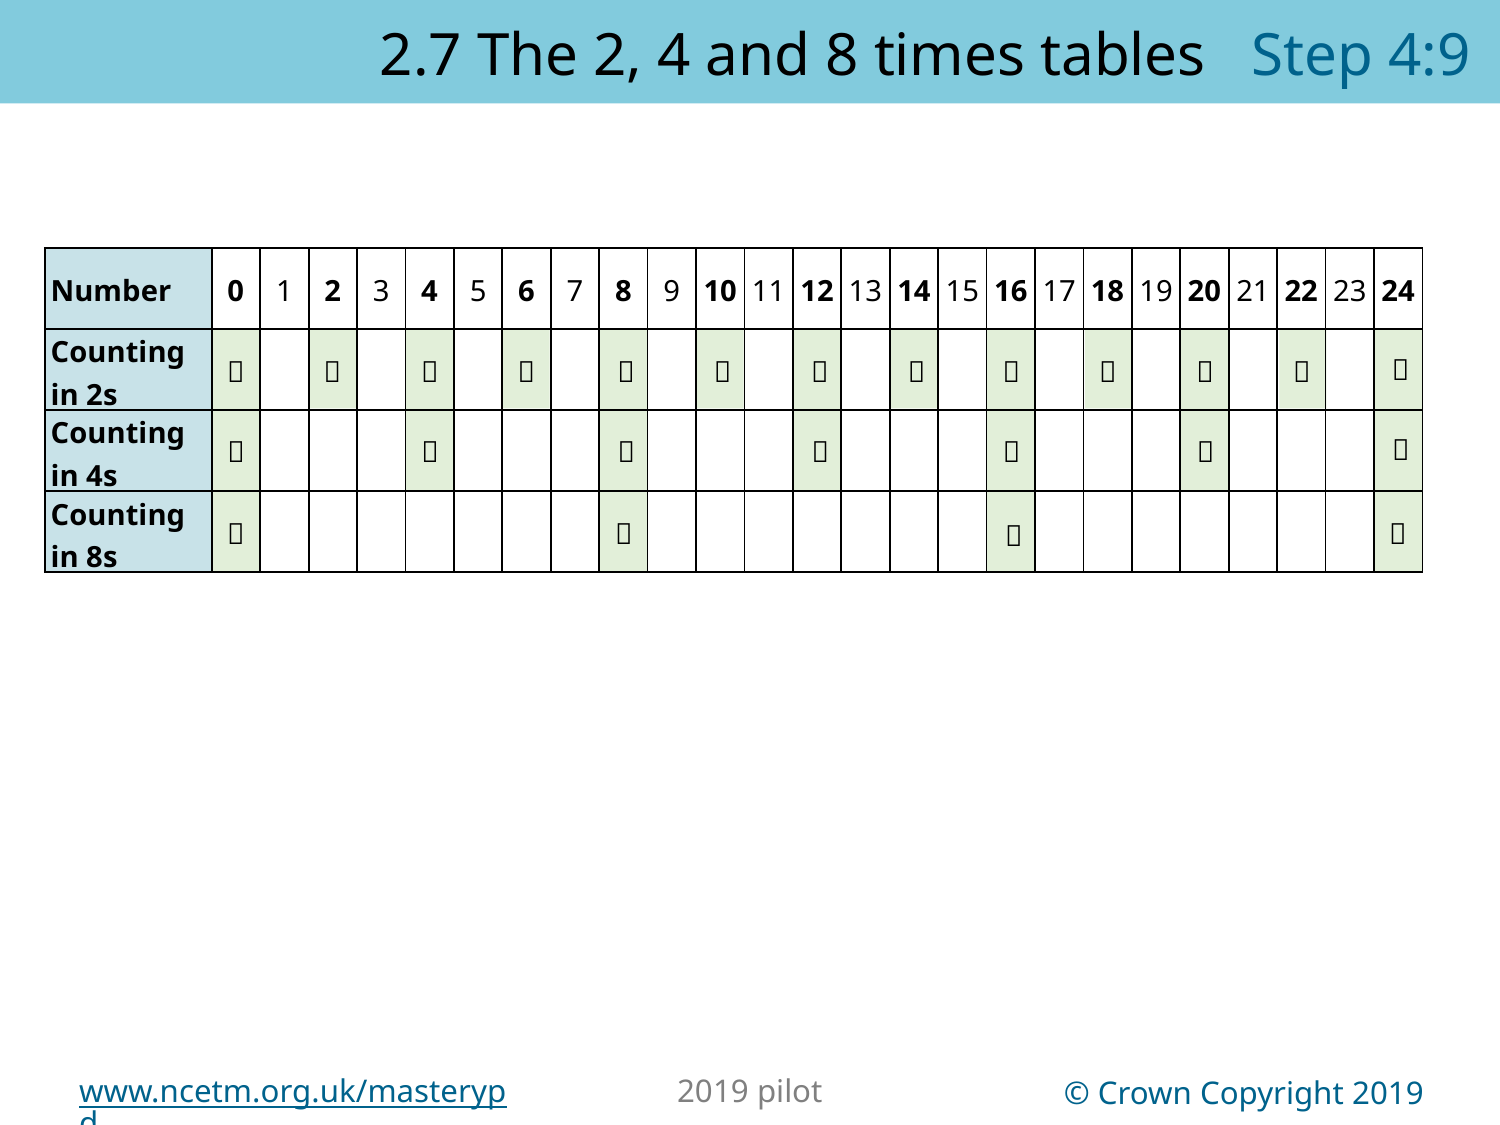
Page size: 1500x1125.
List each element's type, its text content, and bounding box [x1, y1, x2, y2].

table_cell [552, 492, 598, 571]
table_cell [1230, 492, 1276, 571]
table_cell Counting in 4s [46, 411, 211, 490]
table_cell [1133, 330, 1179, 409]
table_cell [697, 492, 744, 571]
table_cell [648, 492, 695, 571]
table_cell [358, 330, 405, 409]
table_header 8 [600, 249, 647, 328]
table_cell [1278, 330, 1325, 409]
table_cell [358, 492, 405, 571]
table_cell [1278, 492, 1325, 571]
table_cell [1181, 411, 1228, 490]
table_cell [1084, 492, 1131, 571]
table_cell [697, 411, 744, 490]
table_cell [745, 492, 792, 571]
table_cell [1375, 330, 1422, 409]
table_header 19 [1133, 249, 1179, 328]
table_header 18 [1084, 249, 1131, 328]
table_cell [455, 492, 501, 571]
table_cell [648, 330, 695, 409]
table_cell [261, 330, 308, 409]
table_header 22 [1278, 249, 1325, 328]
table_cell [648, 411, 695, 490]
table_cell [406, 492, 453, 571]
table_header 0 [213, 249, 259, 328]
table_cell [745, 411, 792, 490]
table_cell [1036, 411, 1083, 490]
table_header 15 [939, 249, 986, 328]
table_cell [406, 411, 453, 490]
table_cell [455, 411, 501, 490]
table_cell [987, 330, 1034, 409]
table_cell [697, 330, 744, 409]
table_header 2 [310, 249, 356, 328]
table_header 1 [261, 249, 308, 328]
table_header 5 [455, 249, 501, 328]
table_cell [1375, 492, 1422, 571]
list 2.7 The 2, 4 and 8 times tables Step 4:9 [0, 0, 1500, 104]
table_cell [987, 411, 1034, 490]
table_cell [1230, 330, 1276, 409]
table_cell [1375, 411, 1422, 490]
table_cell Counting in 8s [46, 492, 211, 571]
table_header 24 [1375, 249, 1422, 328]
table_cell [1230, 411, 1276, 490]
table_cell [213, 411, 259, 490]
table_header 17 [1036, 249, 1083, 328]
table_header 20 [1181, 249, 1228, 328]
table_cell [503, 411, 550, 490]
table_cell [552, 411, 598, 490]
table_cell [455, 330, 501, 409]
table_cell [406, 330, 453, 409]
table_header 10 [697, 249, 744, 328]
table_cell [310, 411, 356, 490]
table_header 9 [648, 249, 695, 328]
table_cell [842, 492, 889, 571]
table_cell [794, 330, 840, 409]
table_cell [987, 492, 1034, 571]
table_cell [1181, 330, 1228, 409]
table_cell [745, 330, 792, 409]
table_cell [213, 492, 259, 571]
table_cell [600, 330, 647, 409]
table_header 11 [745, 249, 792, 328]
table_cell [794, 411, 840, 490]
table_cell [891, 330, 937, 409]
table_cell [842, 330, 889, 409]
table_cell [503, 492, 550, 571]
table_cell [891, 411, 937, 490]
table_header 4 [406, 249, 453, 328]
table_cell [503, 330, 550, 409]
table_cell [261, 411, 308, 490]
table_header Number [46, 249, 211, 328]
table_cell [1133, 492, 1179, 571]
table_cell [600, 411, 647, 490]
table_cell [891, 492, 937, 571]
table_cell [1326, 492, 1373, 571]
table_cell [552, 330, 598, 409]
table_header 21 [1230, 249, 1276, 328]
table_cell [939, 411, 986, 490]
table_cell [358, 411, 405, 490]
table_cell [261, 492, 308, 571]
table_cell Counting in 2s [46, 330, 211, 409]
table_cell [794, 492, 840, 571]
table_header 3 [358, 249, 405, 328]
table_cell [1326, 330, 1373, 409]
table_cell [1036, 330, 1083, 409]
table_cell [310, 492, 356, 571]
table_cell [600, 492, 647, 571]
table_cell [213, 330, 259, 409]
table_cell [310, 330, 356, 409]
table_header 12 [794, 249, 840, 328]
table_header 13 [842, 249, 889, 328]
table_cell [1278, 411, 1325, 490]
table_header 16 [987, 249, 1034, 328]
table_header 14 [891, 249, 937, 328]
table_cell [1084, 411, 1131, 490]
table_cell [1084, 330, 1131, 409]
table_cell [1181, 492, 1228, 571]
table_cell [842, 411, 889, 490]
table_header 7 [552, 249, 598, 328]
table_cell [939, 330, 986, 409]
table_cell [1326, 411, 1373, 490]
table_cell [939, 492, 986, 571]
table_header 23 [1326, 249, 1373, 328]
table_header 6 [503, 249, 550, 328]
table_cell [1133, 411, 1179, 490]
table_cell [1036, 492, 1083, 571]
